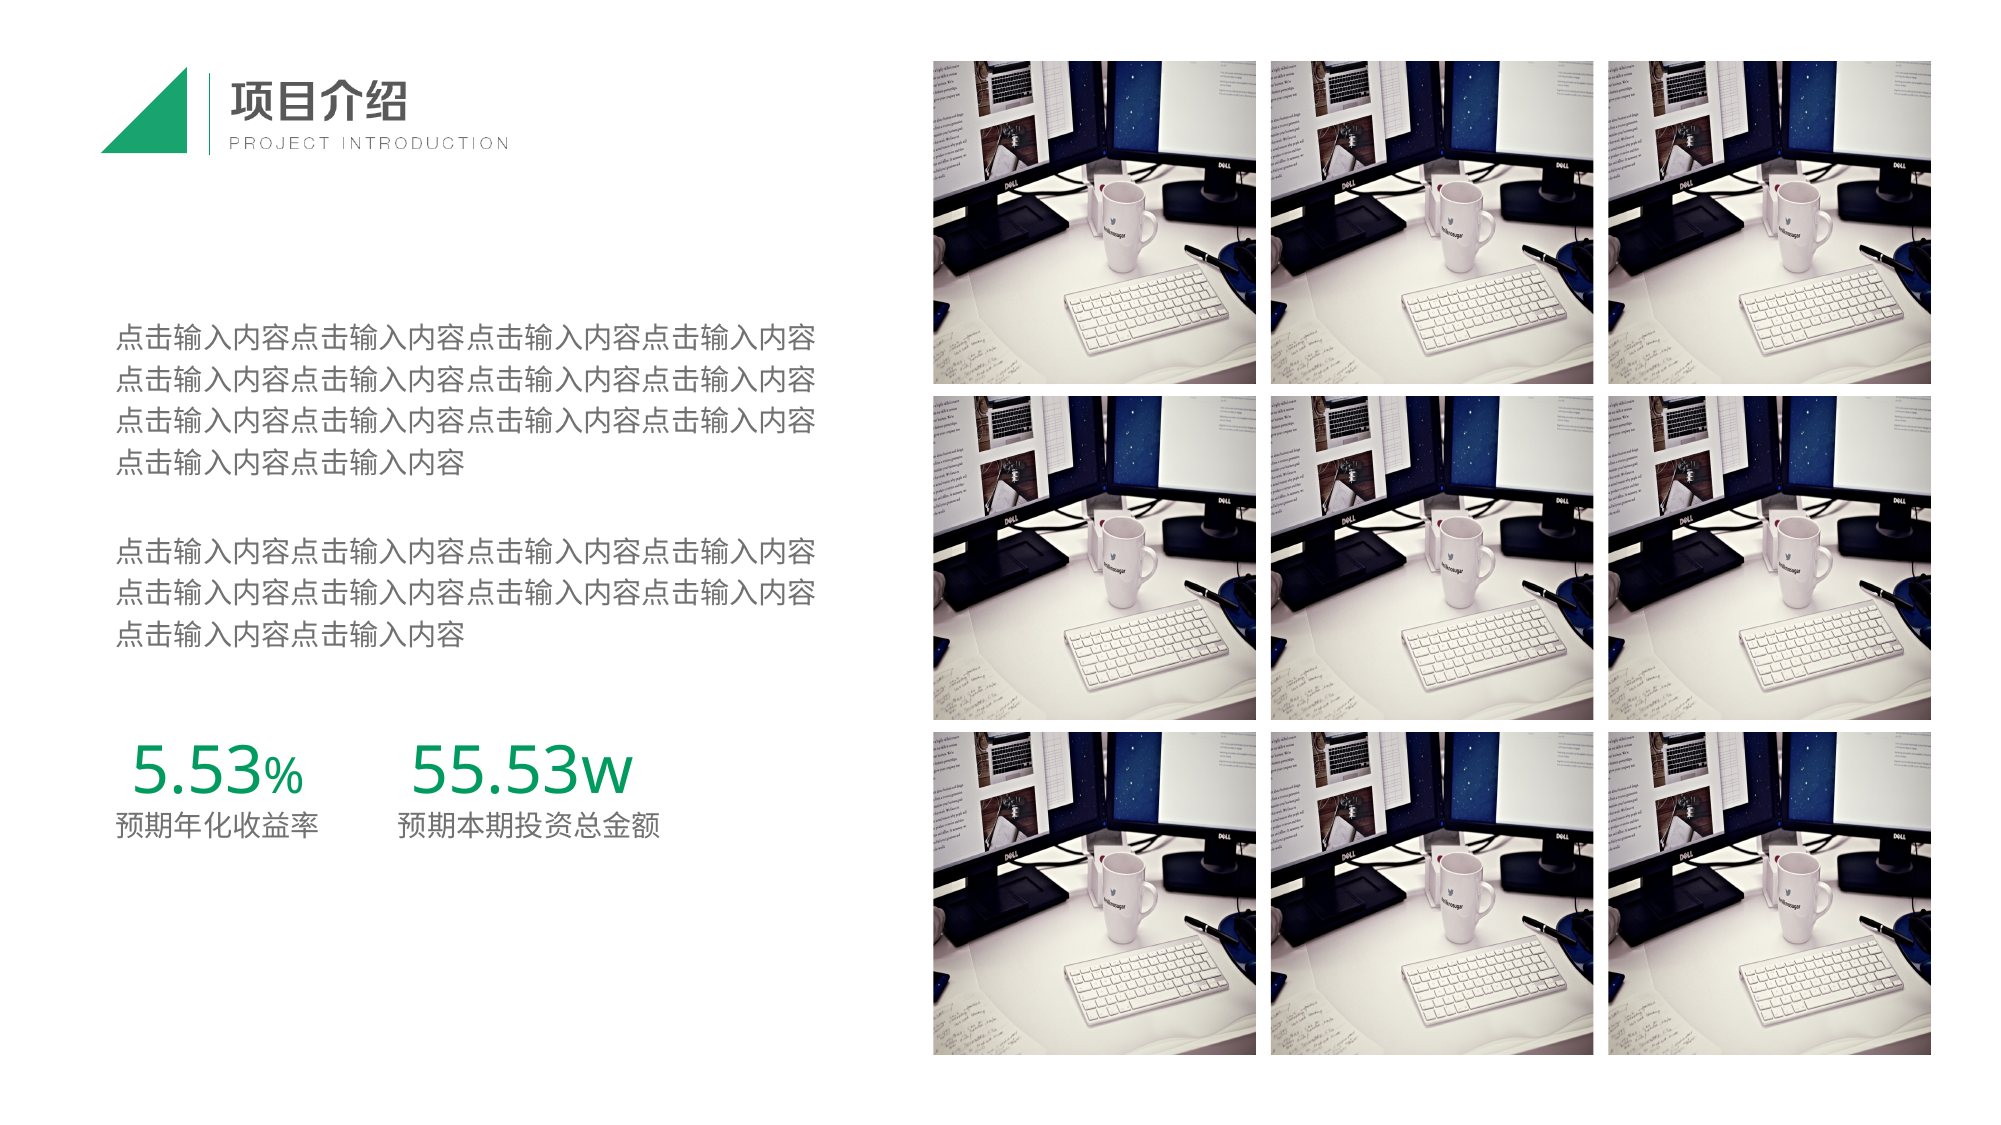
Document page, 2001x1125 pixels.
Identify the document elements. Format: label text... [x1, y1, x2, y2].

picture [202, 61, 525, 163]
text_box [100, 719, 383, 851]
text_box [98, 64, 188, 155]
text_box 点击输入内容点击输入内容点击输入内容点击输入内容 点击输入内容点击输入内容点击输入内容点击输入内容 点击输入内容点击输入内容 [100, 518, 933, 659]
text_box 点击输入内容点击输入内容点击输入内容点击输入内容 点击输入内容点击输入内容点击输入内容点击输入内容 点击输入内容点击输入内容点击输入内容点击输入内容 点击输入内容点击输入内容 [100, 305, 933, 487]
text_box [933, 61, 1932, 1055]
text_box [383, 719, 677, 851]
